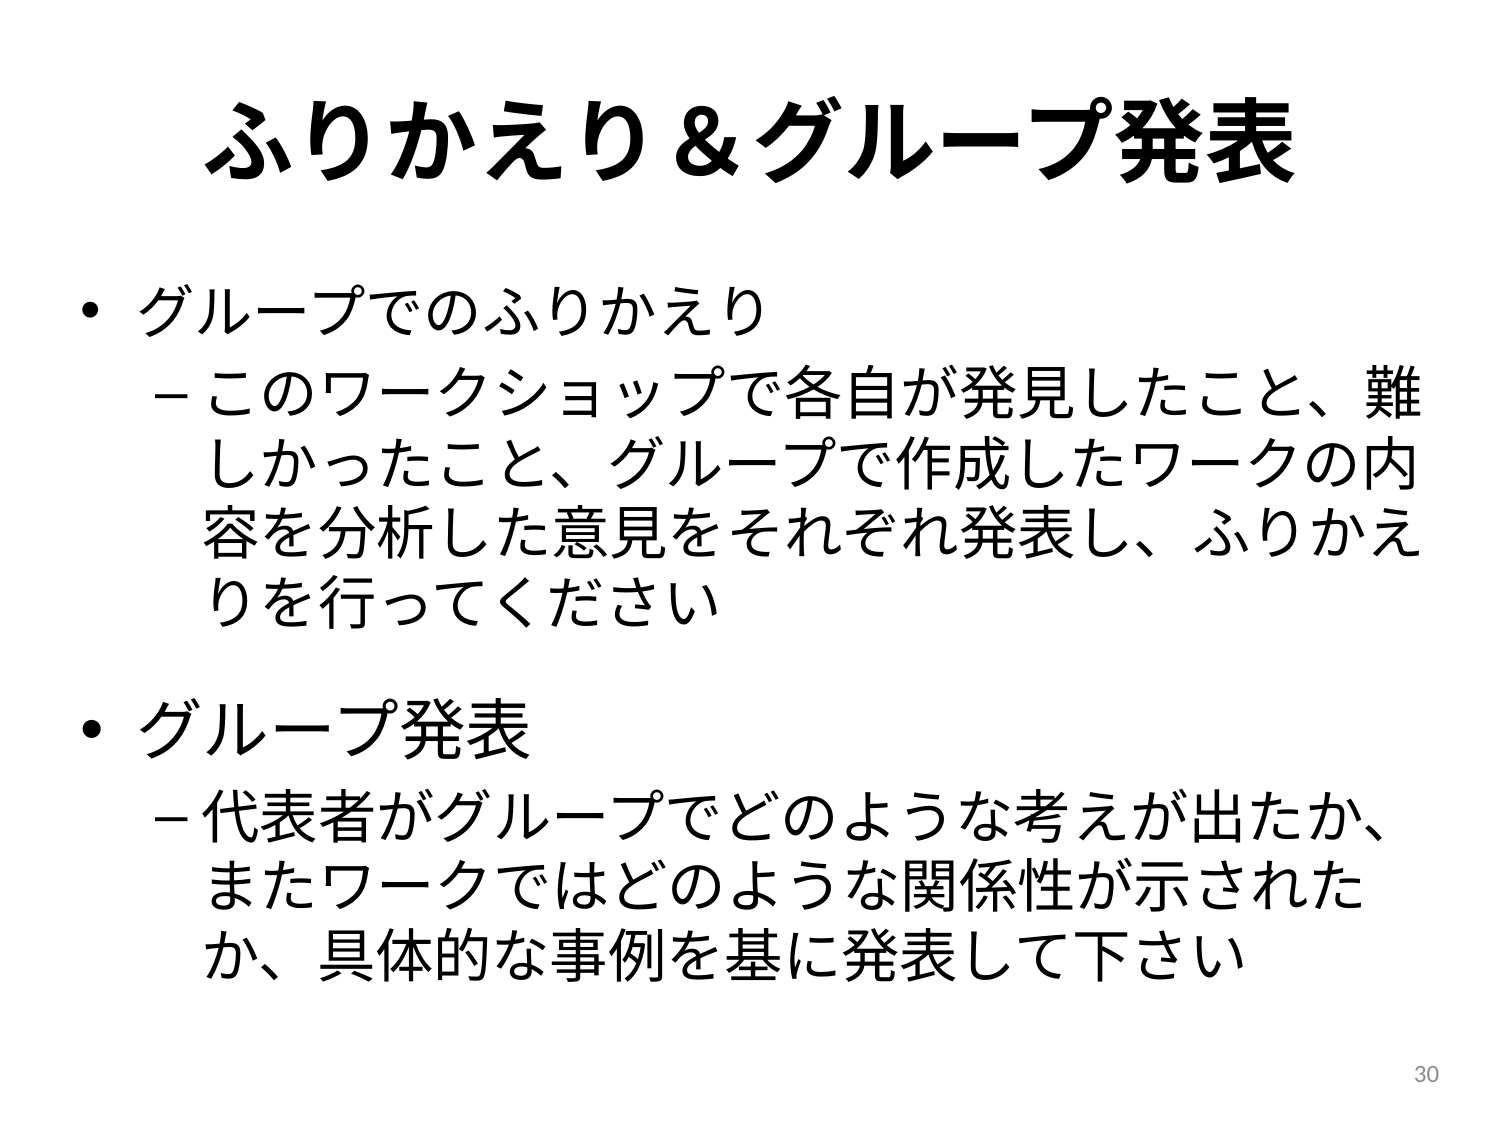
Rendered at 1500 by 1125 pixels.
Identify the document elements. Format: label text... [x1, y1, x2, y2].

text_box グループでのふりかえり このワークショップで各自が発見したこと、難しかったこと、グループで作成したワークの内容を分析した意見をそれぞれ発表し、ふりかえりを行ってください [64, 267, 1483, 787]
list グループ発表 代表者がグループでどのような考えが出たか、またワークではどのような関係性が示されたか、具体的な事例を基に発表して下さい [64, 787, 1415, 1005]
slide_number 30 [1104, 1042, 1455, 1103]
title ふりかえり＆グループ発表 [75, 45, 1425, 233]
